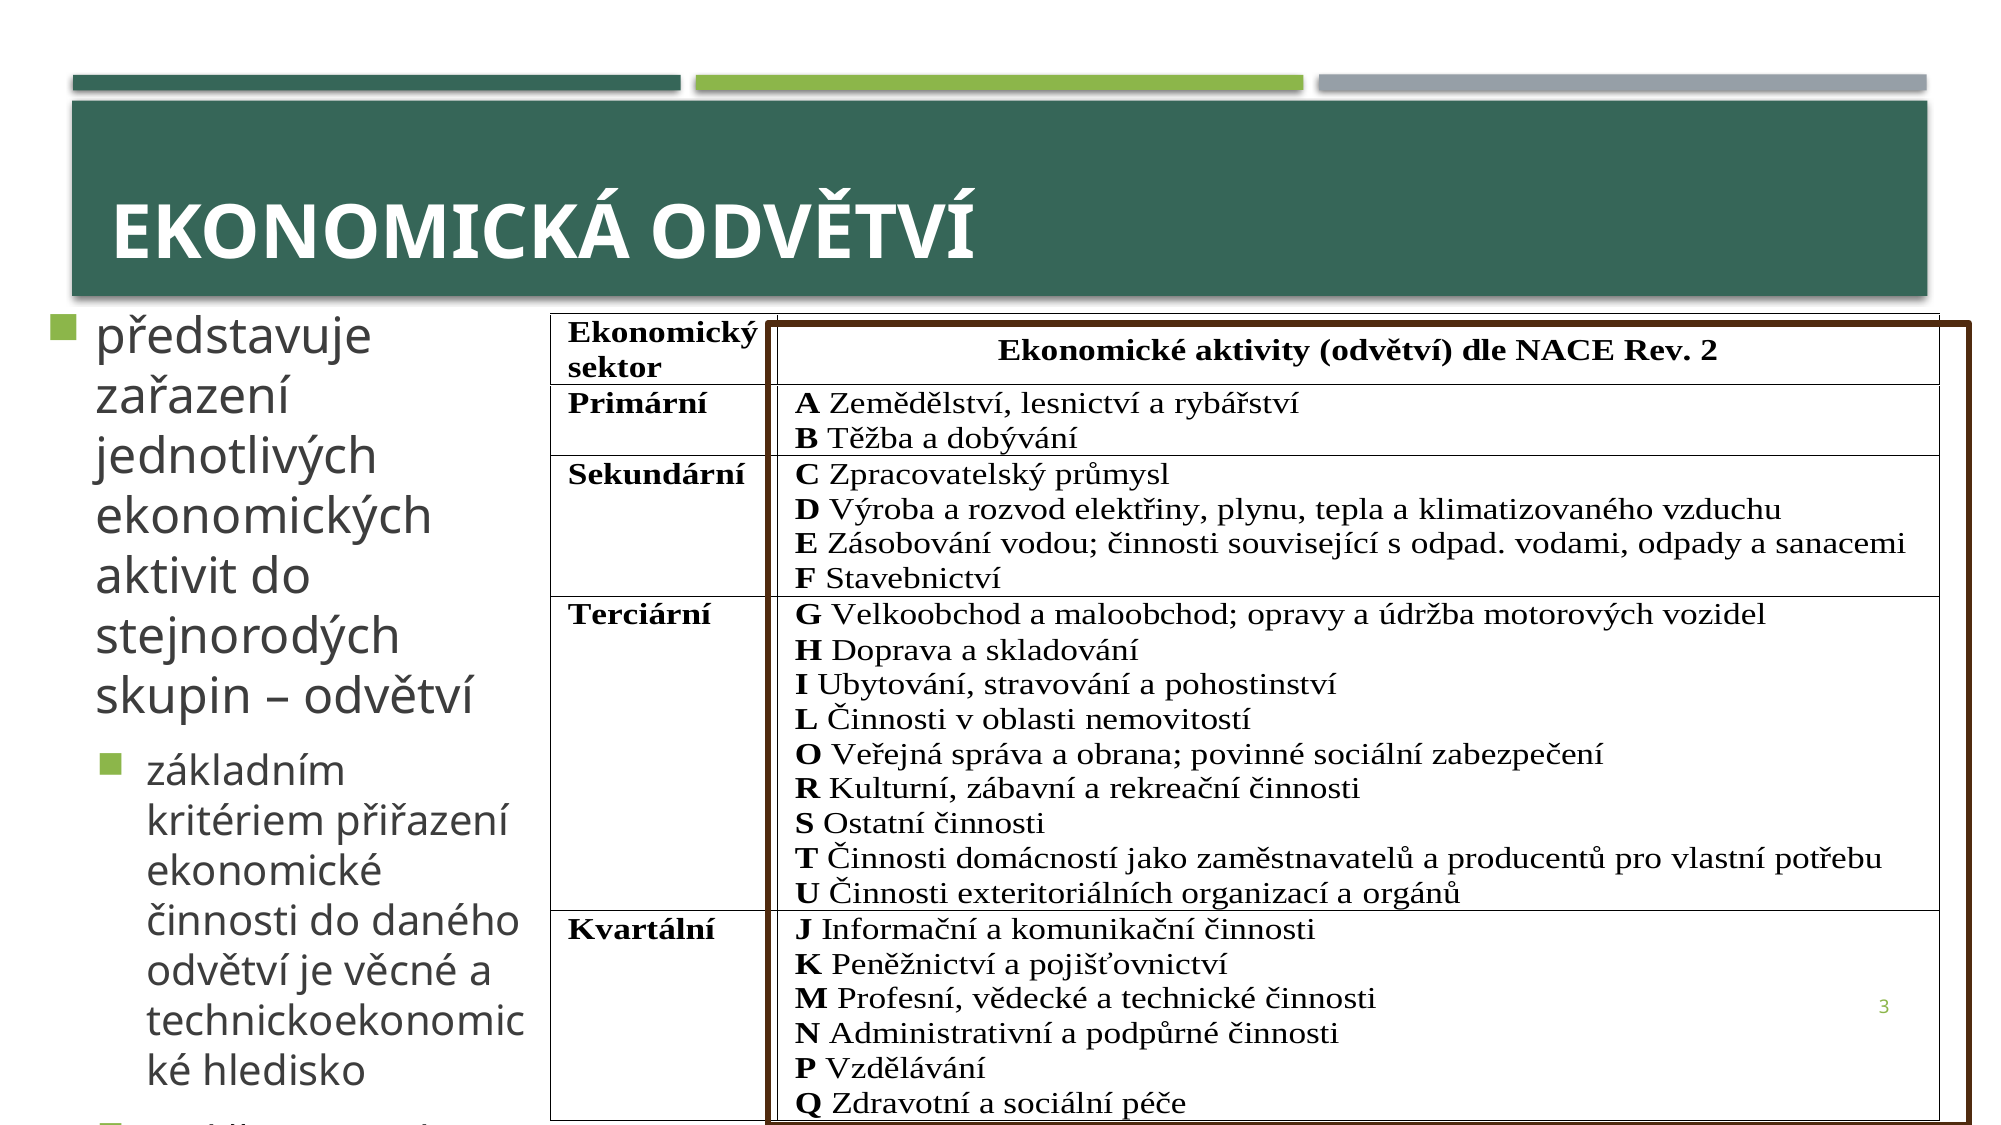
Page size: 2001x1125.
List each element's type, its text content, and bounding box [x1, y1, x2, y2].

text_box představuje zařazení jednotlivých ekonomických aktivit do stejnorodých skupin – odvětví základním kritériem přiřazení ekonomické činnosti do daného odvětví je věcné a technickoekonomické hledisko rozlišujeme tak 21 základních skupin odvětví (NACE) [0, 295, 542, 1125]
picture [516, 312, 1970, 1125]
title Ekonomická odvětví [95, 115, 1905, 282]
